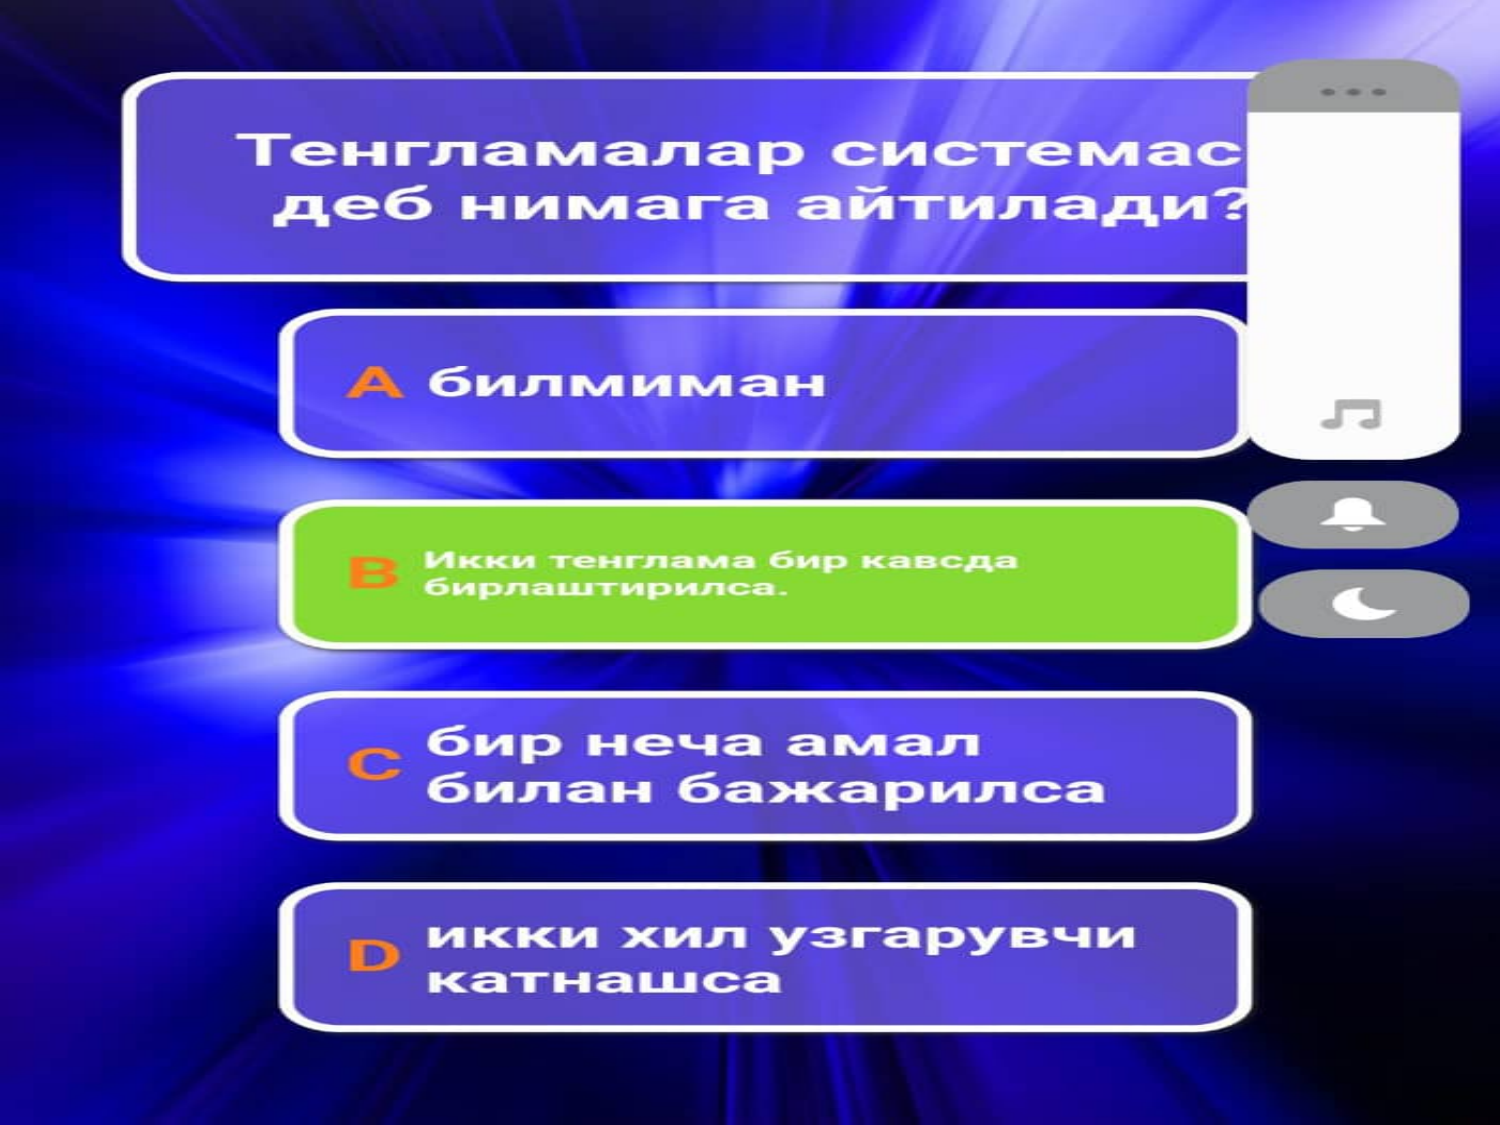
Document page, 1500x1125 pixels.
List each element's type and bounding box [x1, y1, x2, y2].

list [0, 0, 1500, 1125]
